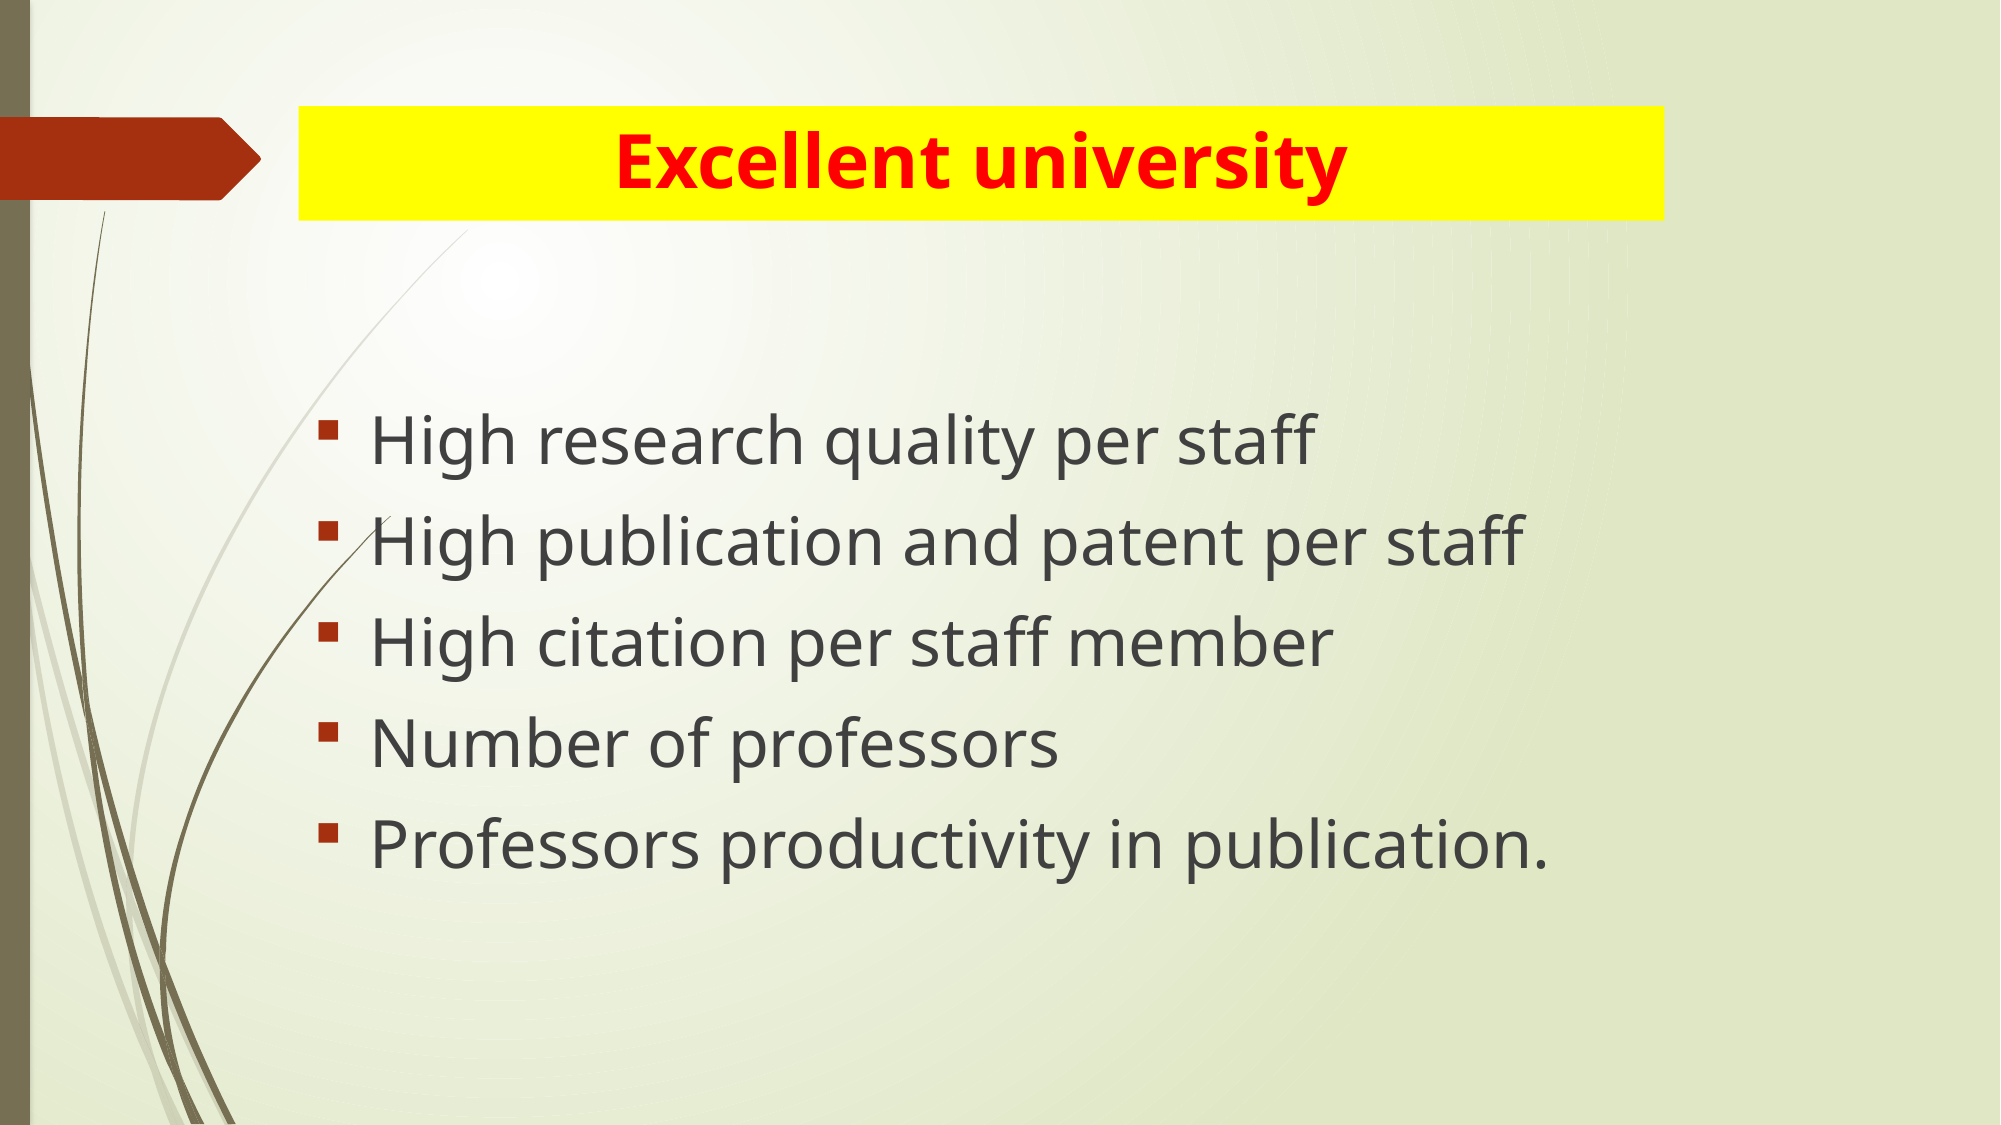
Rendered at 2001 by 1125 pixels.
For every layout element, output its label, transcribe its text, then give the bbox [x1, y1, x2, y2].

list High research quality per staff High publication and patent per staff High citation per staff member Number of professors Professors productivity in publication. [298, 299, 1664, 971]
title Excellent university [298, 106, 1665, 221]
